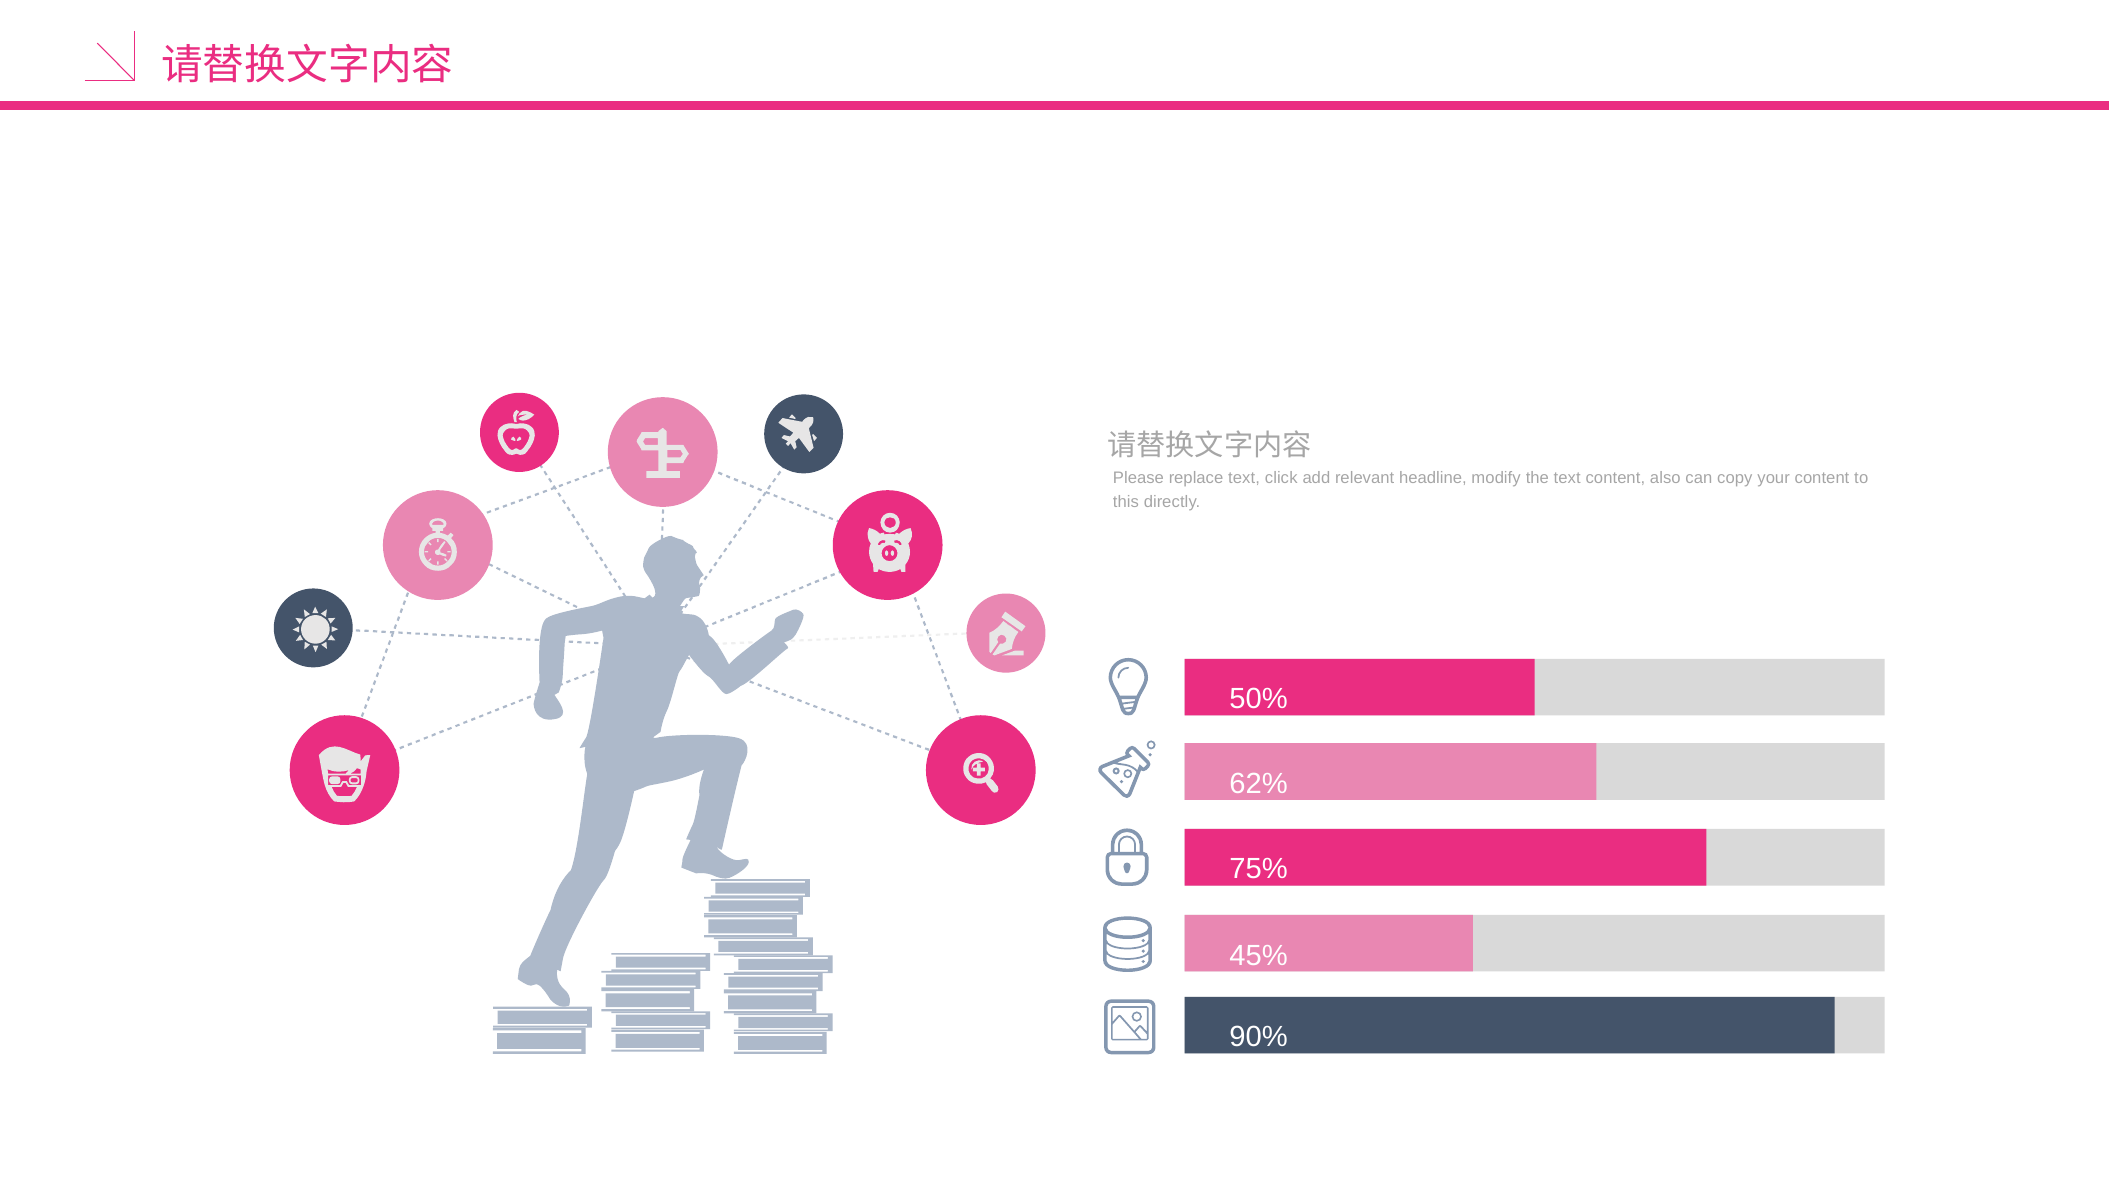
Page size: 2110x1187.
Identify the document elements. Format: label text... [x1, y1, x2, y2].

text_box [1184, 828, 1707, 887]
text_box [1707, 828, 1886, 887]
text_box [1098, 740, 1156, 798]
text_box 请替换文字内容 [1091, 410, 1335, 469]
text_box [1103, 916, 1152, 973]
text_box [1184, 742, 1597, 801]
text_box [1184, 658, 1536, 716]
text_box 50% [1208, 662, 1333, 726]
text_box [1105, 828, 1149, 886]
text_box 75% [1208, 832, 1333, 896]
text_box [1597, 742, 1886, 801]
text_box 45% [1208, 918, 1333, 982]
text_box 62% [1208, 746, 1333, 810]
text_box [1184, 996, 1836, 1055]
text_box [1108, 657, 1149, 716]
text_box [269, 388, 1050, 1054]
text_box [1836, 996, 1886, 1055]
text_box Please replace text, click add relevant headline, modify the text content, also can copy your content to this directly. [1097, 455, 1910, 519]
text_box 请替换文字内容 [145, 22, 500, 94]
text_box [1536, 658, 1886, 716]
text_box [1474, 914, 1886, 972]
text_box 90% [1208, 1000, 1333, 1064]
text_box [1184, 914, 1474, 972]
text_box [1104, 999, 1156, 1055]
